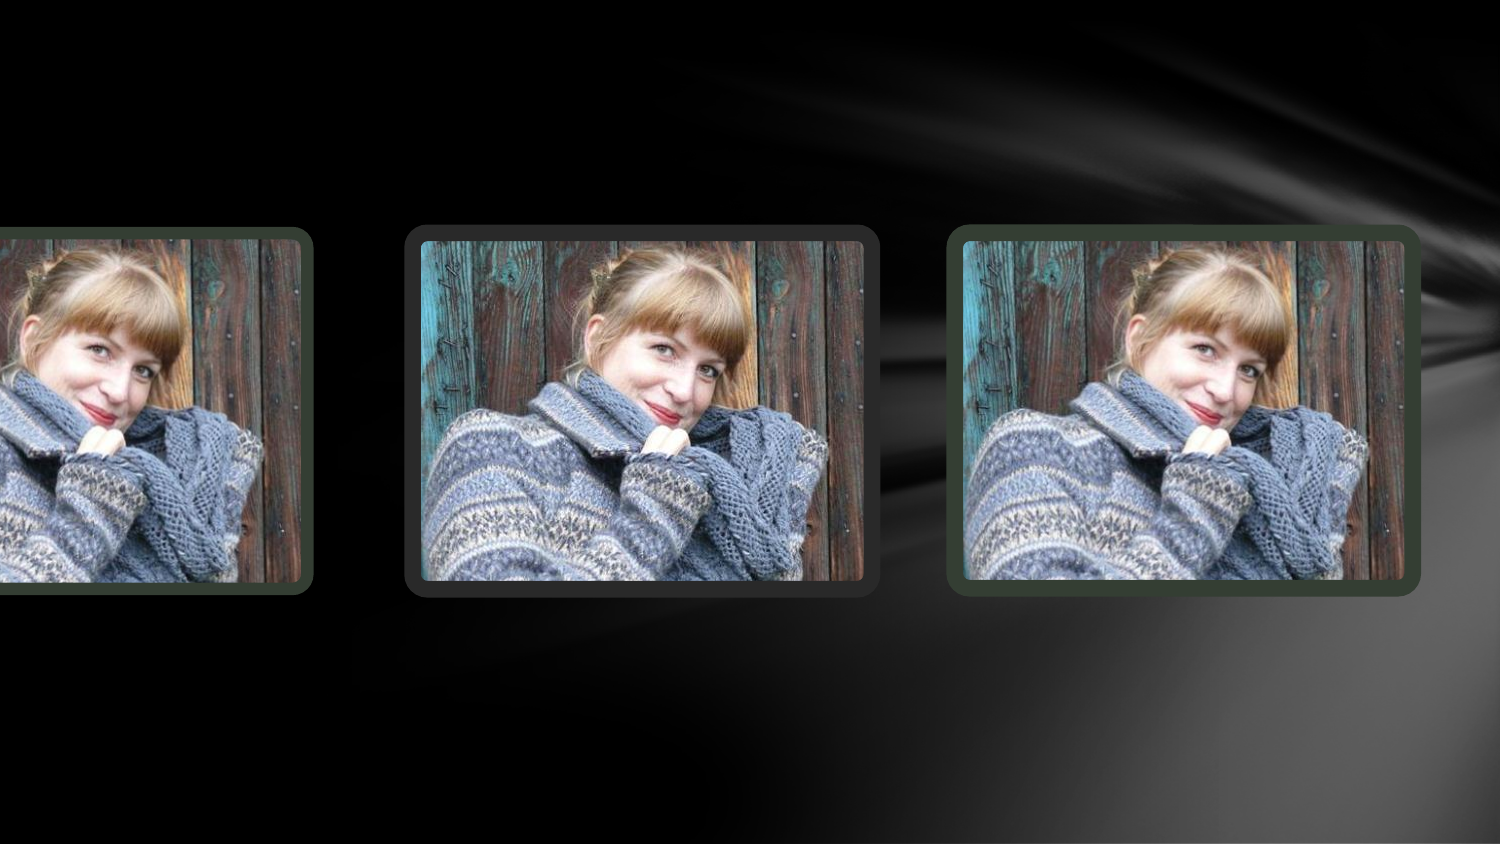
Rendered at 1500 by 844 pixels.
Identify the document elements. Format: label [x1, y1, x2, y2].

text_box [0, 232, 1414, 590]
